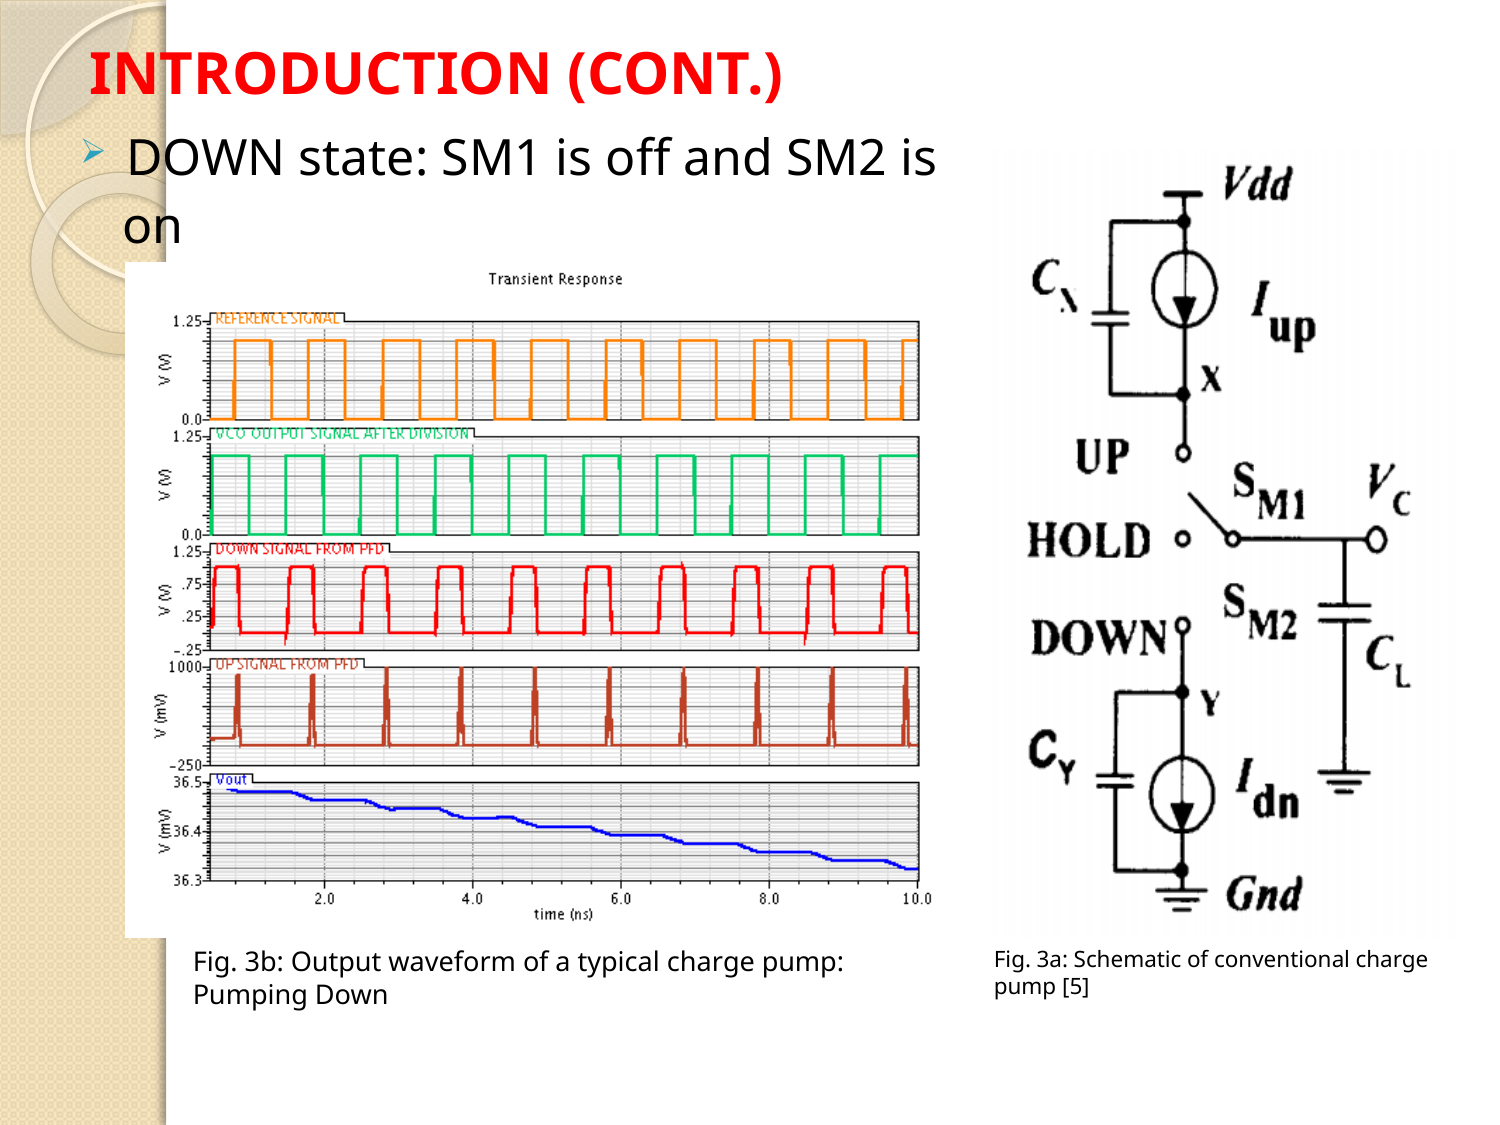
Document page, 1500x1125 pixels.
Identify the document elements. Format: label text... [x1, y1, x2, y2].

text_box Fig. 3b: Output waveform of a typical charge pump: Pumping Down [162, 949, 911, 1018]
text_box INTRODUCTION (CONT.) [74, 24, 1425, 117]
picture [124, 149, 1458, 938]
text_box DOWN state: SM1 is off and SM2 is on [37, 117, 1463, 1100]
text_box Fig. 3a: Schematic of conventional charge pump [5] [963, 942, 1464, 1007]
